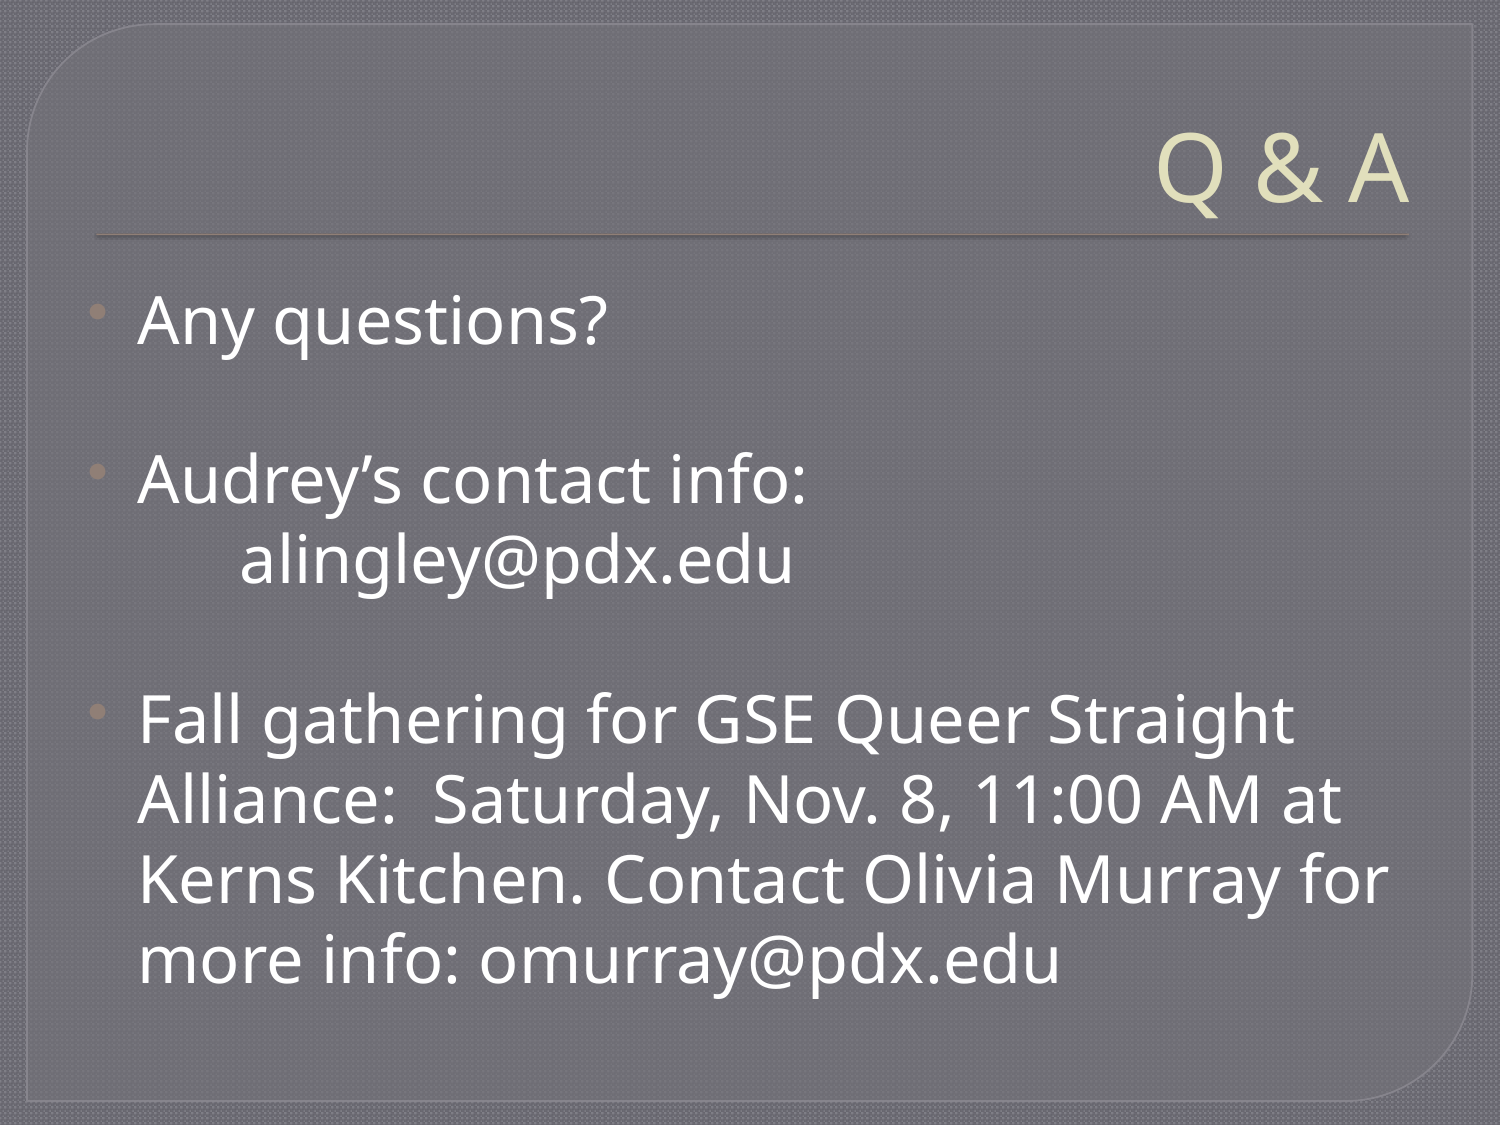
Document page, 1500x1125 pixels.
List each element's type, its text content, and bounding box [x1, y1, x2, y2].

title Q & A [75, 41, 1425, 230]
list Any questions? Audrey’s contact info: alingley@pdx.edu Fall gathering for GSE Queer Straight Alliance: Saturday, Nov. 8, 11:00 AM at Kerns Kitchen. Contact Olivia Murray for more info: omurray@pdx.edu [75, 270, 1425, 1013]
